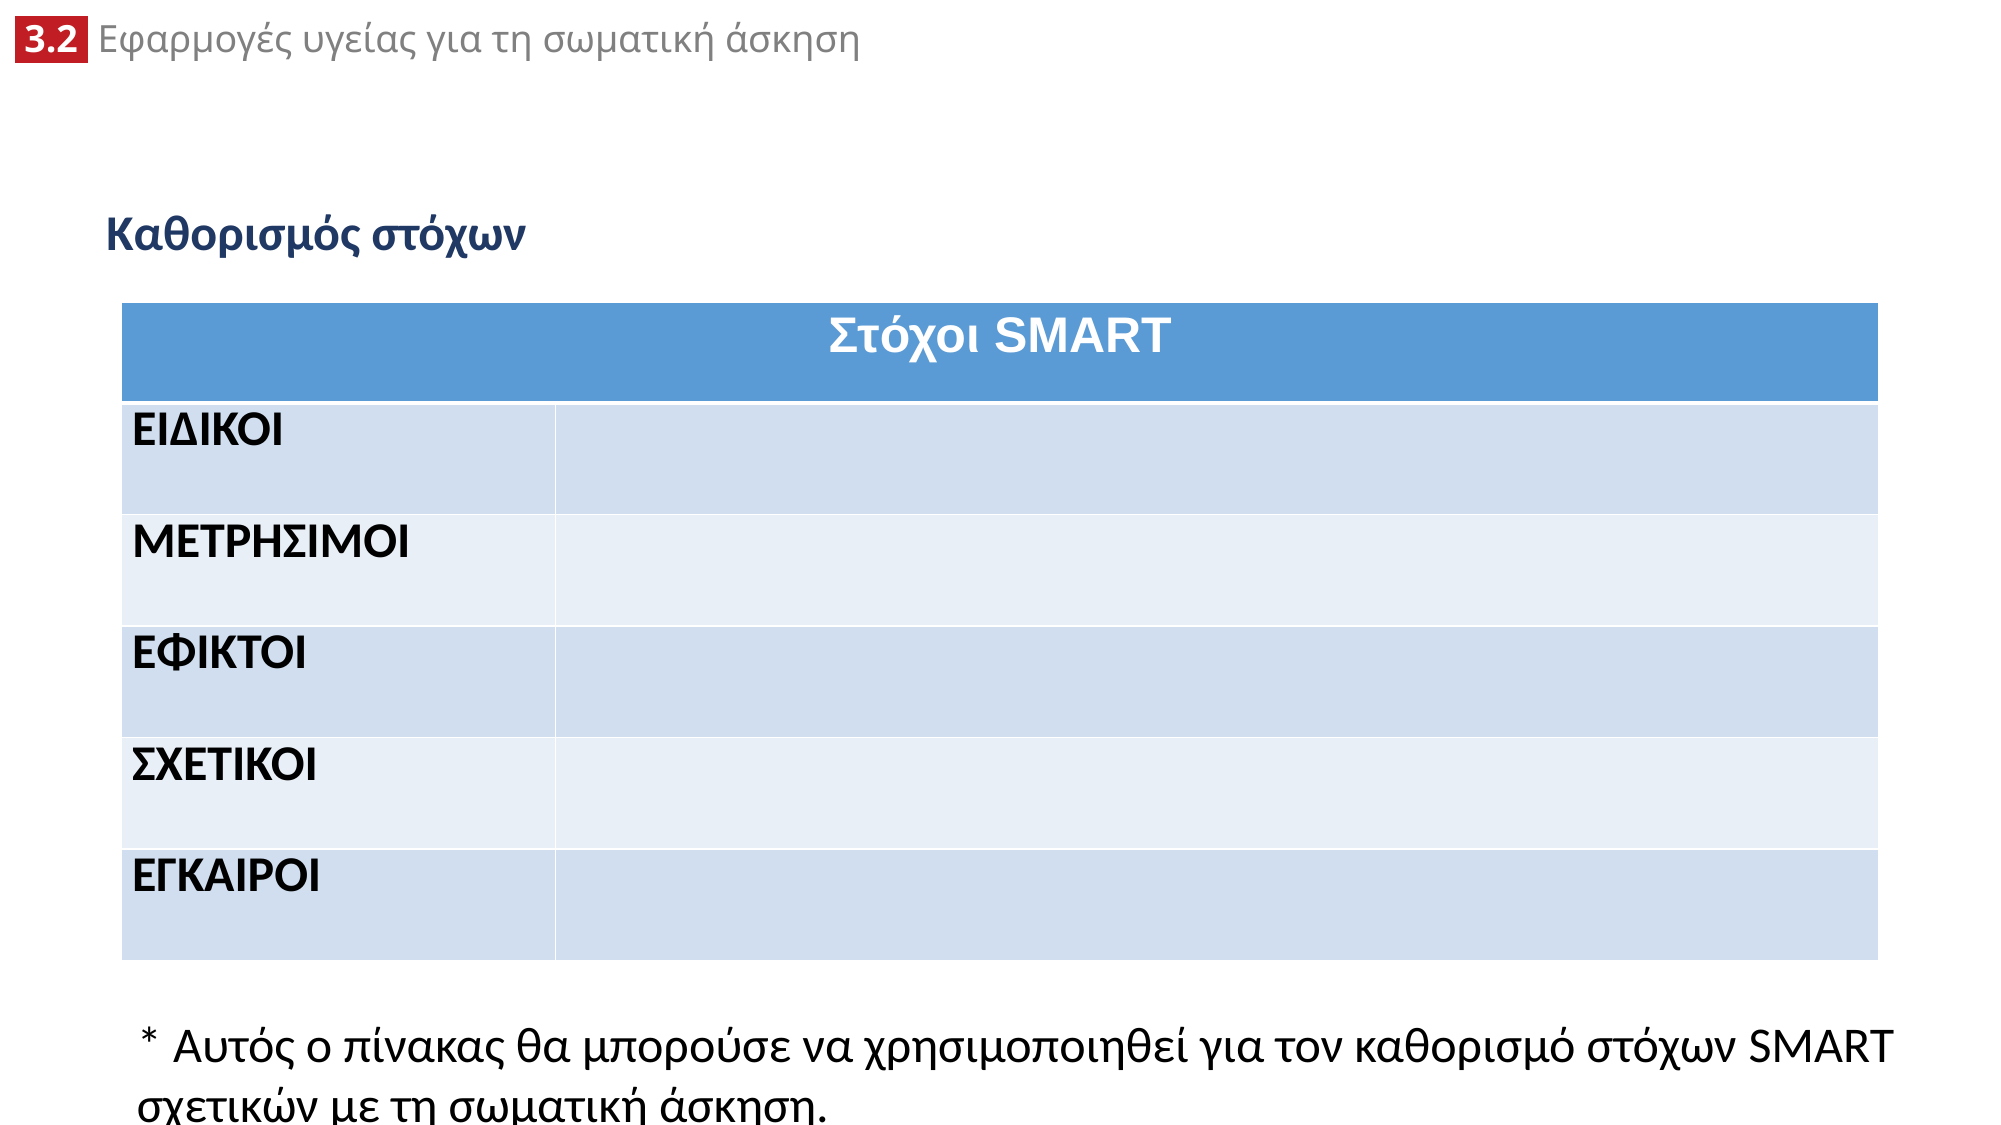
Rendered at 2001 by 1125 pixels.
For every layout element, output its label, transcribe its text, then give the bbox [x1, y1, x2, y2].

list * Αυτός ο πίνακας θα μπορούσε να χρησιμοποιηθεί για τον καθορισμό στόχων SMART σχετικών με τη σωματική άσκηση. [121, 1004, 1936, 1061]
text_box [55, 291, 2000, 399]
table_cell ΕΓΚΑΙΡΟΙ [122, 850, 555, 960]
table_cell [556, 627, 1878, 737]
table_cell [556, 515, 1878, 625]
title Καθορισμός στόχων [91, 177, 1906, 297]
table_cell ΜΕΤΡΗΣΙΜΟΙ [122, 515, 555, 625]
table_cell [556, 850, 1878, 960]
table_cell [556, 738, 1878, 848]
table_cell [556, 405, 1878, 514]
table_cell ΕΦΙΚΤΟΙ [122, 627, 555, 737]
table_cell ΕΙΔΙΚΟΙ [122, 405, 555, 514]
table_cell ΣΧΕΤΙΚΟΙ [122, 738, 555, 848]
